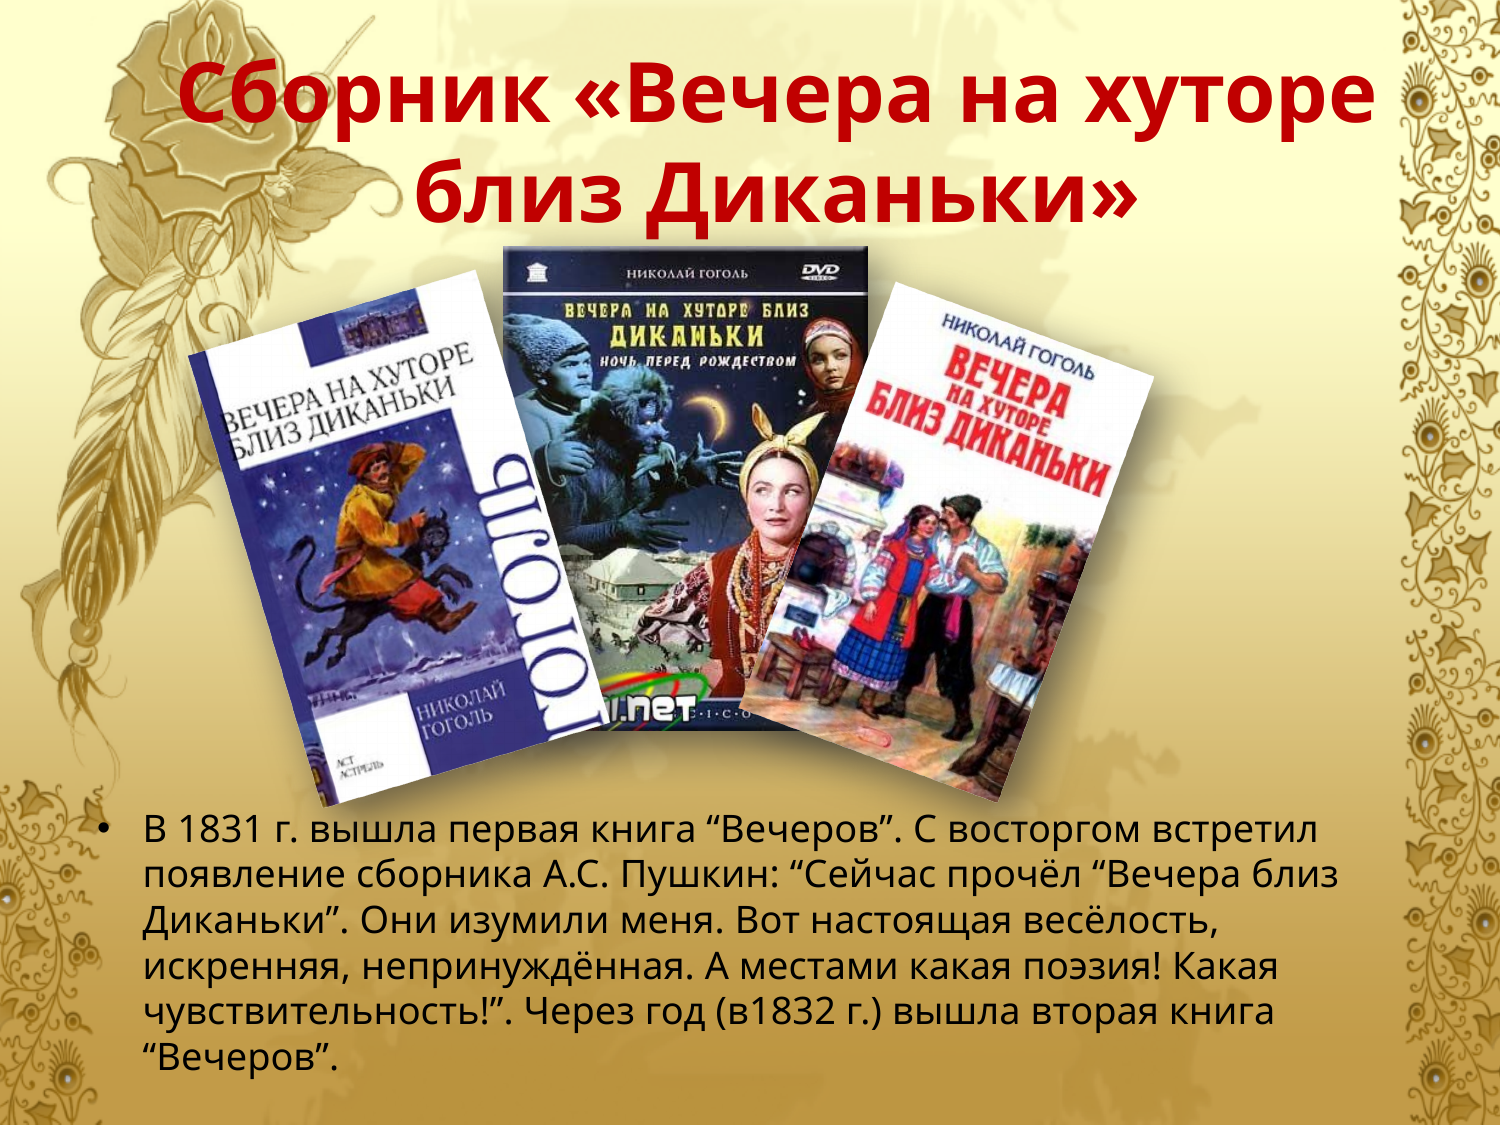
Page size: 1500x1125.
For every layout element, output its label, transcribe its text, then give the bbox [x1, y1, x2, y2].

picture [0, 0, 1500, 1125]
list В 1831 г. вышла первая книга “Вечеров”. С восторгом встретил появление сборника А.С. Пушкин: “Сейчас прочёл “Вечера близ Диканьки”. Они изумили меня. Вот настоящая весёлость, искренняя, непринуждённая. А местами какая поэзия! Какая чувствительность!”. Через год (в1832 г.) вышла вторая книга “Вечеров”. [81, 796, 1426, 1091]
title Сборник «Вечера на хуторе близ Диканьки» [128, 45, 1425, 233]
